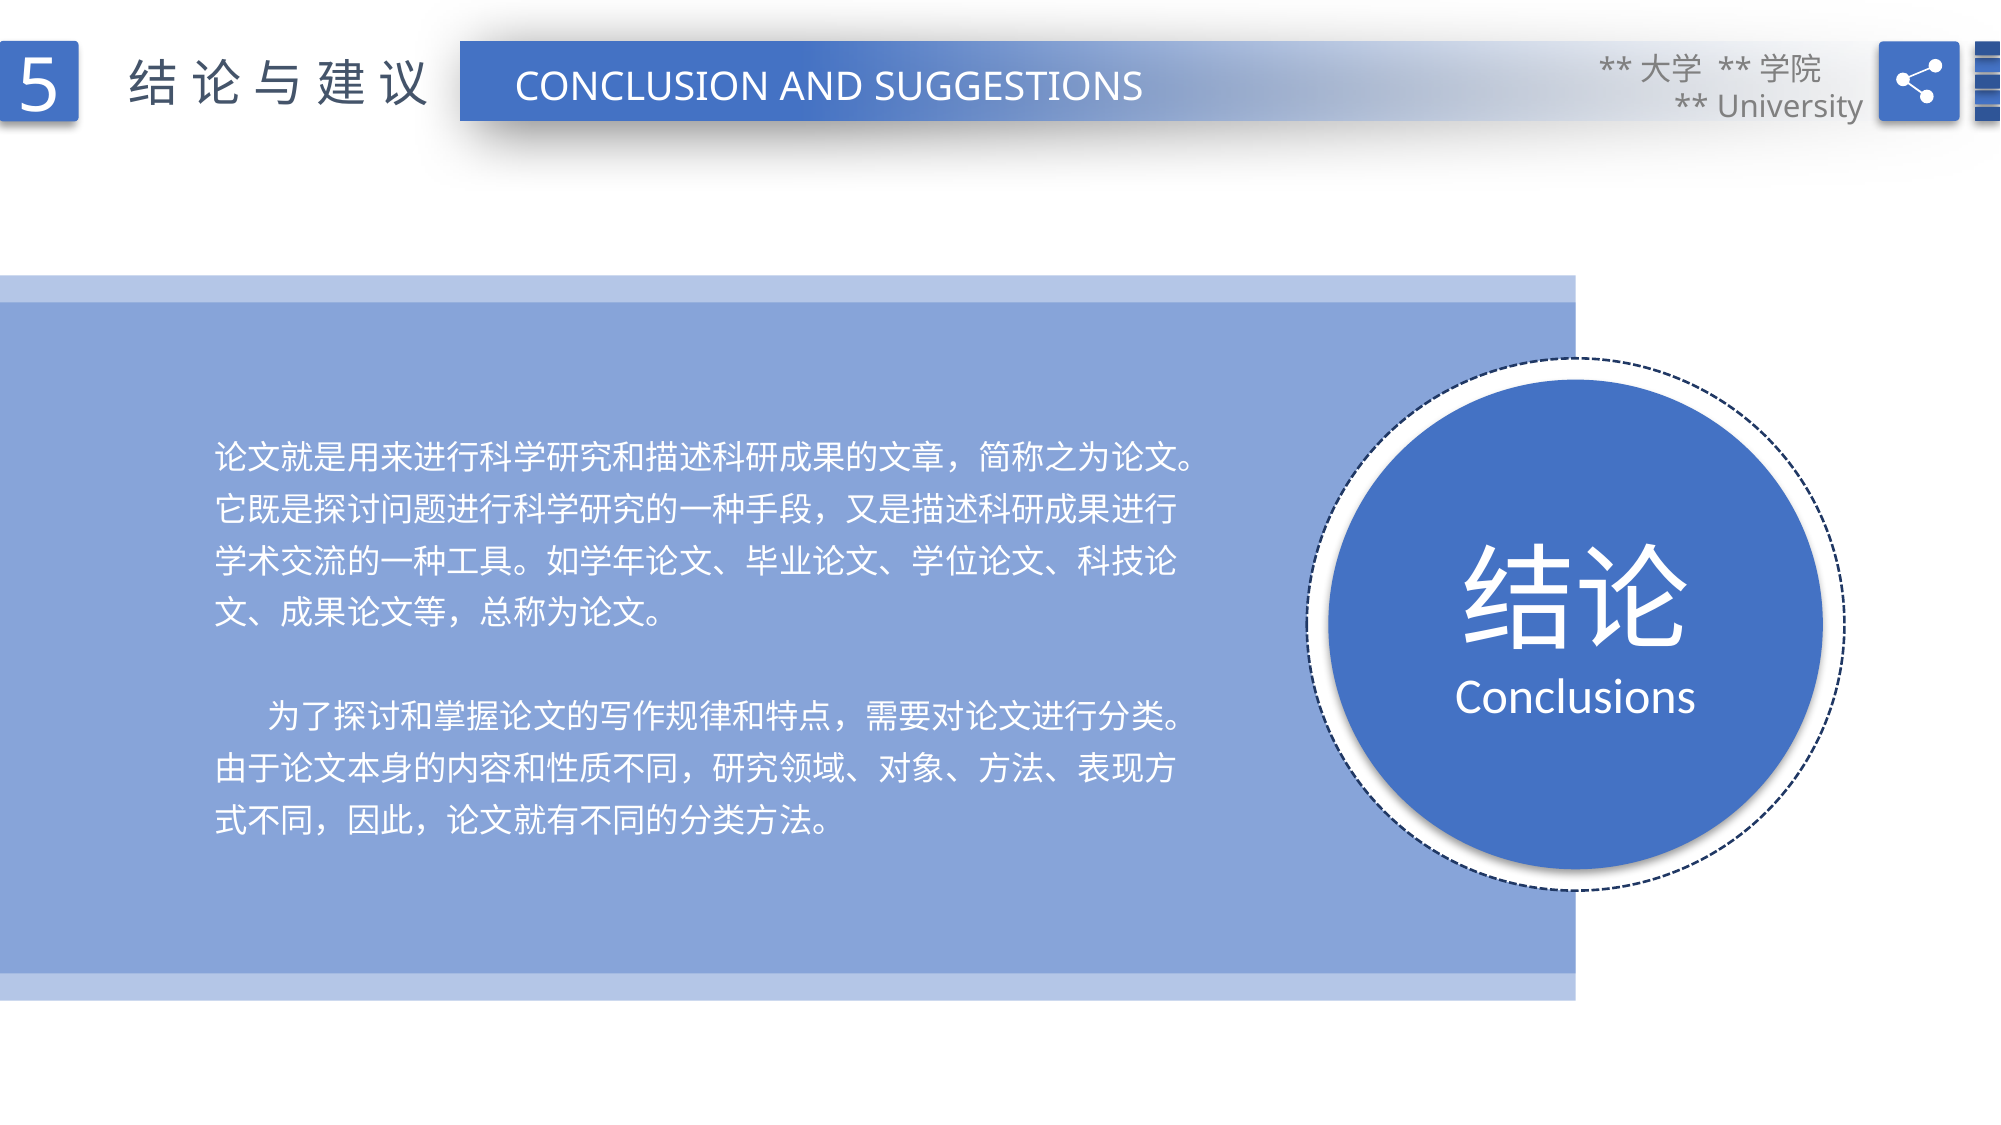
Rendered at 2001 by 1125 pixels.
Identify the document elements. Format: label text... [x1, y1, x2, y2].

text_box [0, 974, 1577, 1002]
text_box 5 [0, 39, 80, 123]
text_box 论文就是用来进行科学研究和描述科研成果的文章，简称之为论文。它既是探讨问题进行科学研究的一种手段，又是描述科研成果进行学术交流的一种工具。如学年论文、毕业论文、学位论文、科技论文、成果论文等，总称为论文。 为了探讨和掌握论文的写作规律和特点，需要对论文进行分类。由于论文本身的内容和性质不同，研究领域、对象、方法、表现方式不同，因此，论文就有不同的分类方法。 [199, 416, 1200, 847]
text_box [1522, 41, 2000, 136]
text_box 结论与建议 [113, 43, 445, 119]
text_box [459, 40, 2000, 122]
text_box CONCLUSION AND SUGGESTIONS [499, 53, 1159, 116]
text_box [0, 274, 1577, 974]
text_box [1306, 358, 1845, 891]
